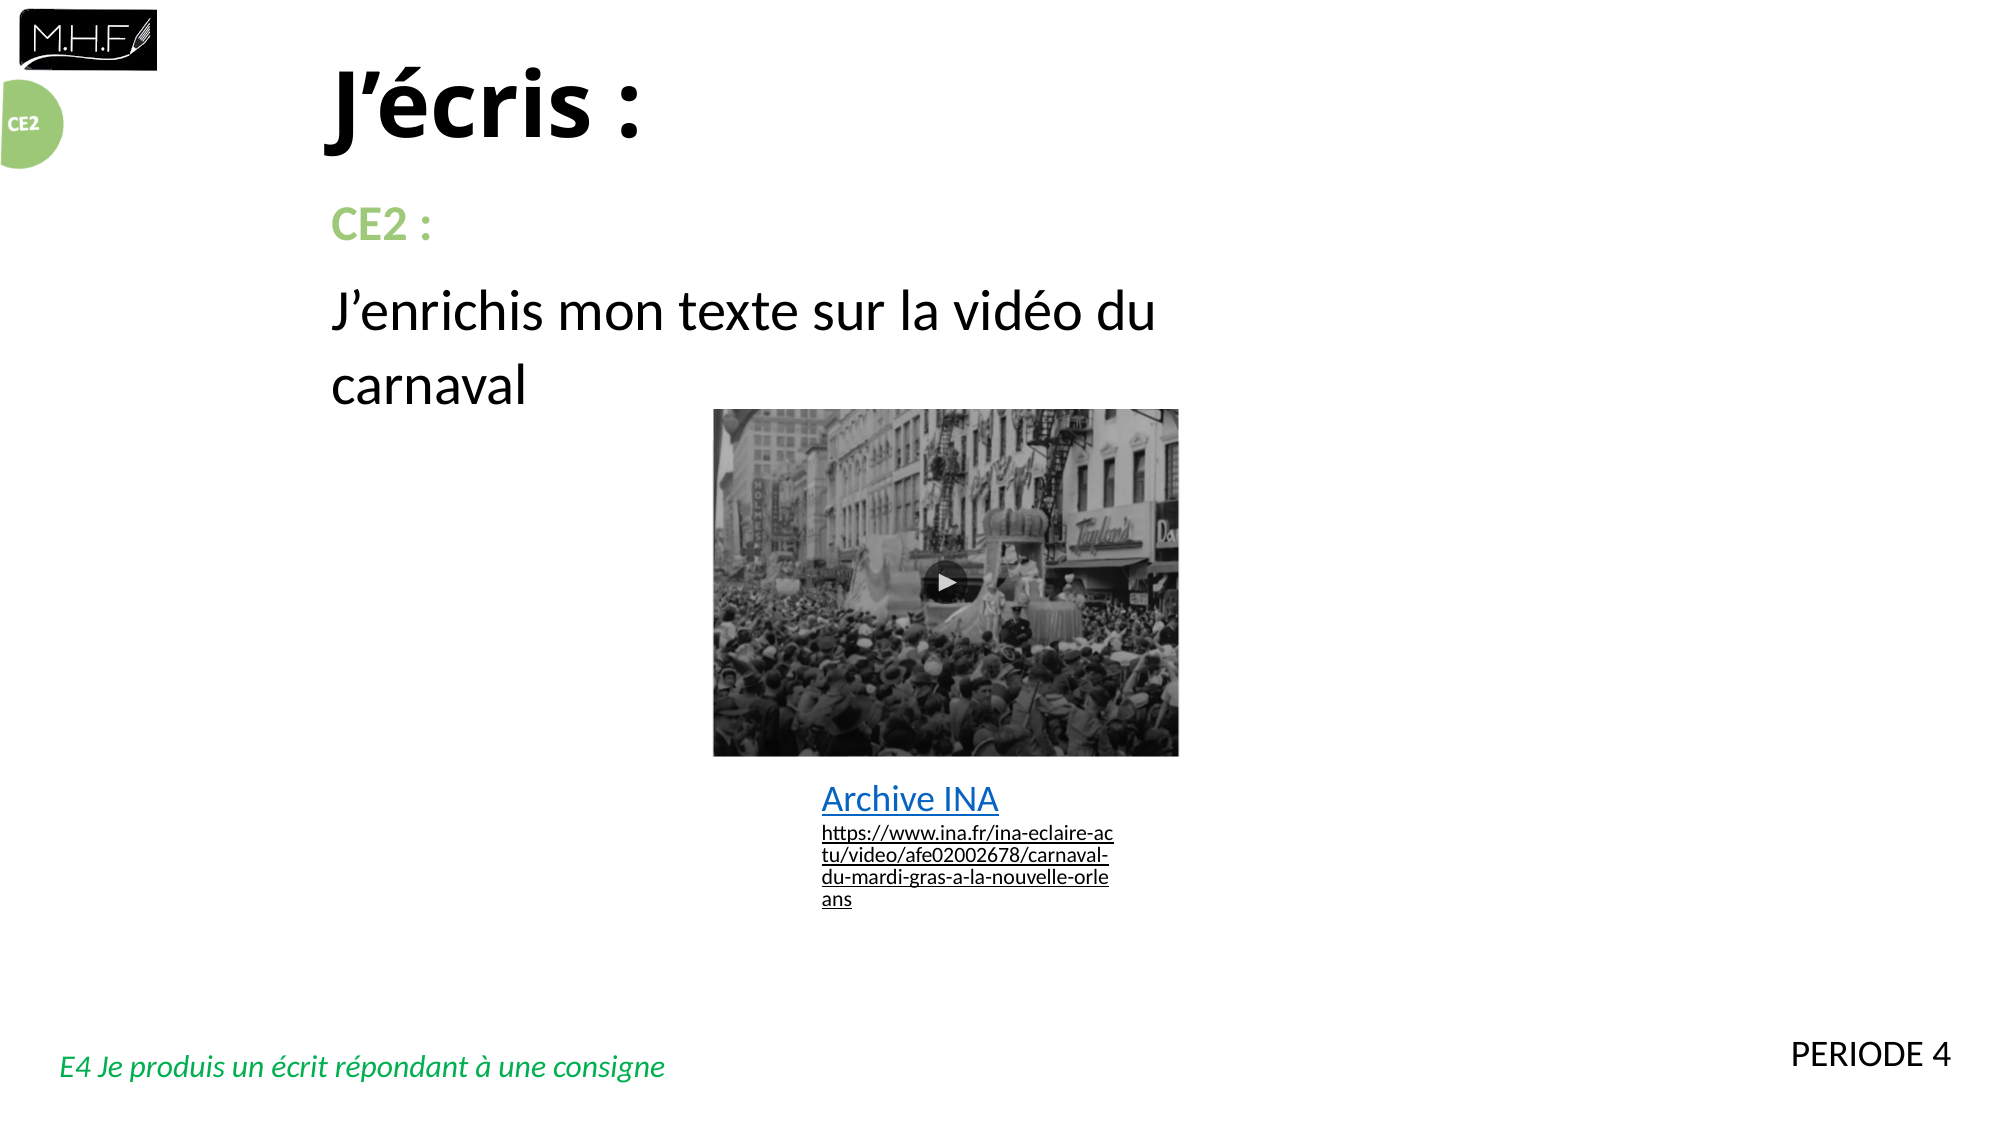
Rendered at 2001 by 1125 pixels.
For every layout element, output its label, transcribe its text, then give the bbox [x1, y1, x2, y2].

text_box E4 Je produis un écrit répondant à une consigne [44, 1038, 1346, 1092]
title J’écris : [316, 0, 1863, 218]
picture [0, 7, 157, 207]
picture [712, 406, 1180, 757]
text_box Archive INA https://www.ina.fr/ina-eclaire-actu/video/afe02002678/carnaval-du-mardi-gras-a-la-nouvelle-orleans [806, 766, 1133, 879]
text_box CE2 : J’enrichis mon texte sur la vidéo du carnaval [316, 178, 1213, 424]
text_box PERIODE 4 [1362, 1021, 1967, 1082]
